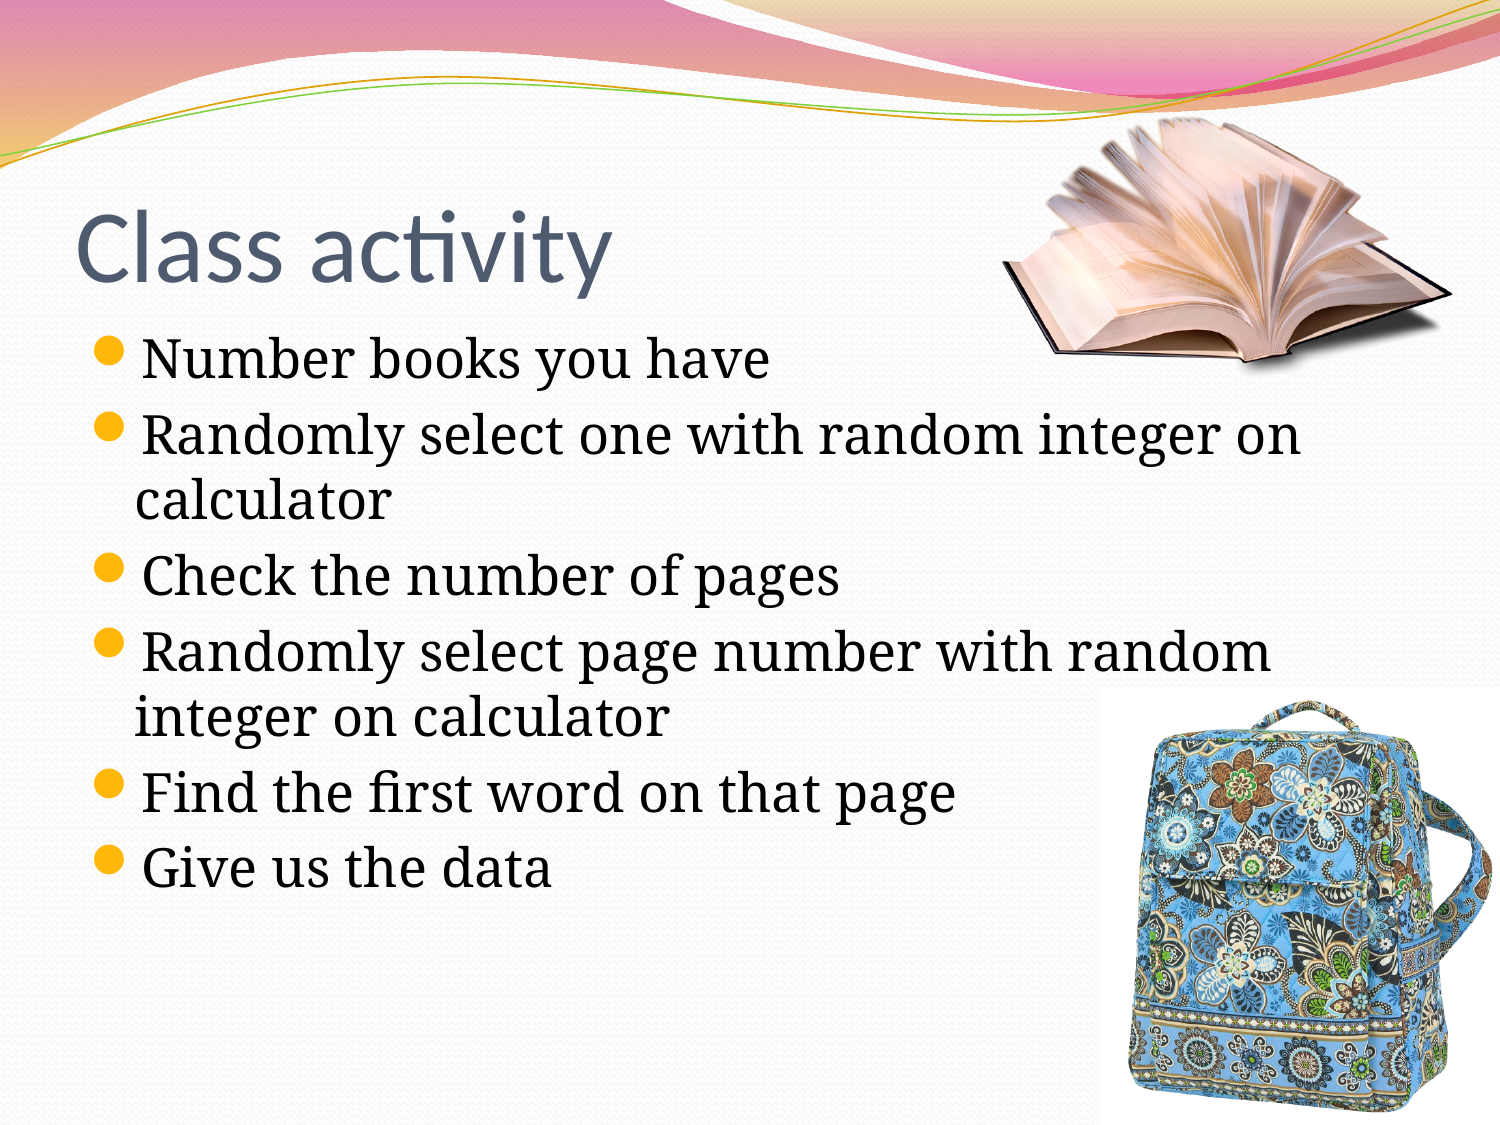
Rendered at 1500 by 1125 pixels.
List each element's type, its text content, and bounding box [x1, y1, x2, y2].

picture [987, 91, 1468, 391]
title Class activity [75, 115, 980, 303]
list Number books you have Randomly select one with random integer on calculator Check the number of pages Randomly select page number with random integer on calculator Find the first word on that page Give us the data [75, 317, 1425, 1038]
picture [1100, 687, 1500, 1125]
